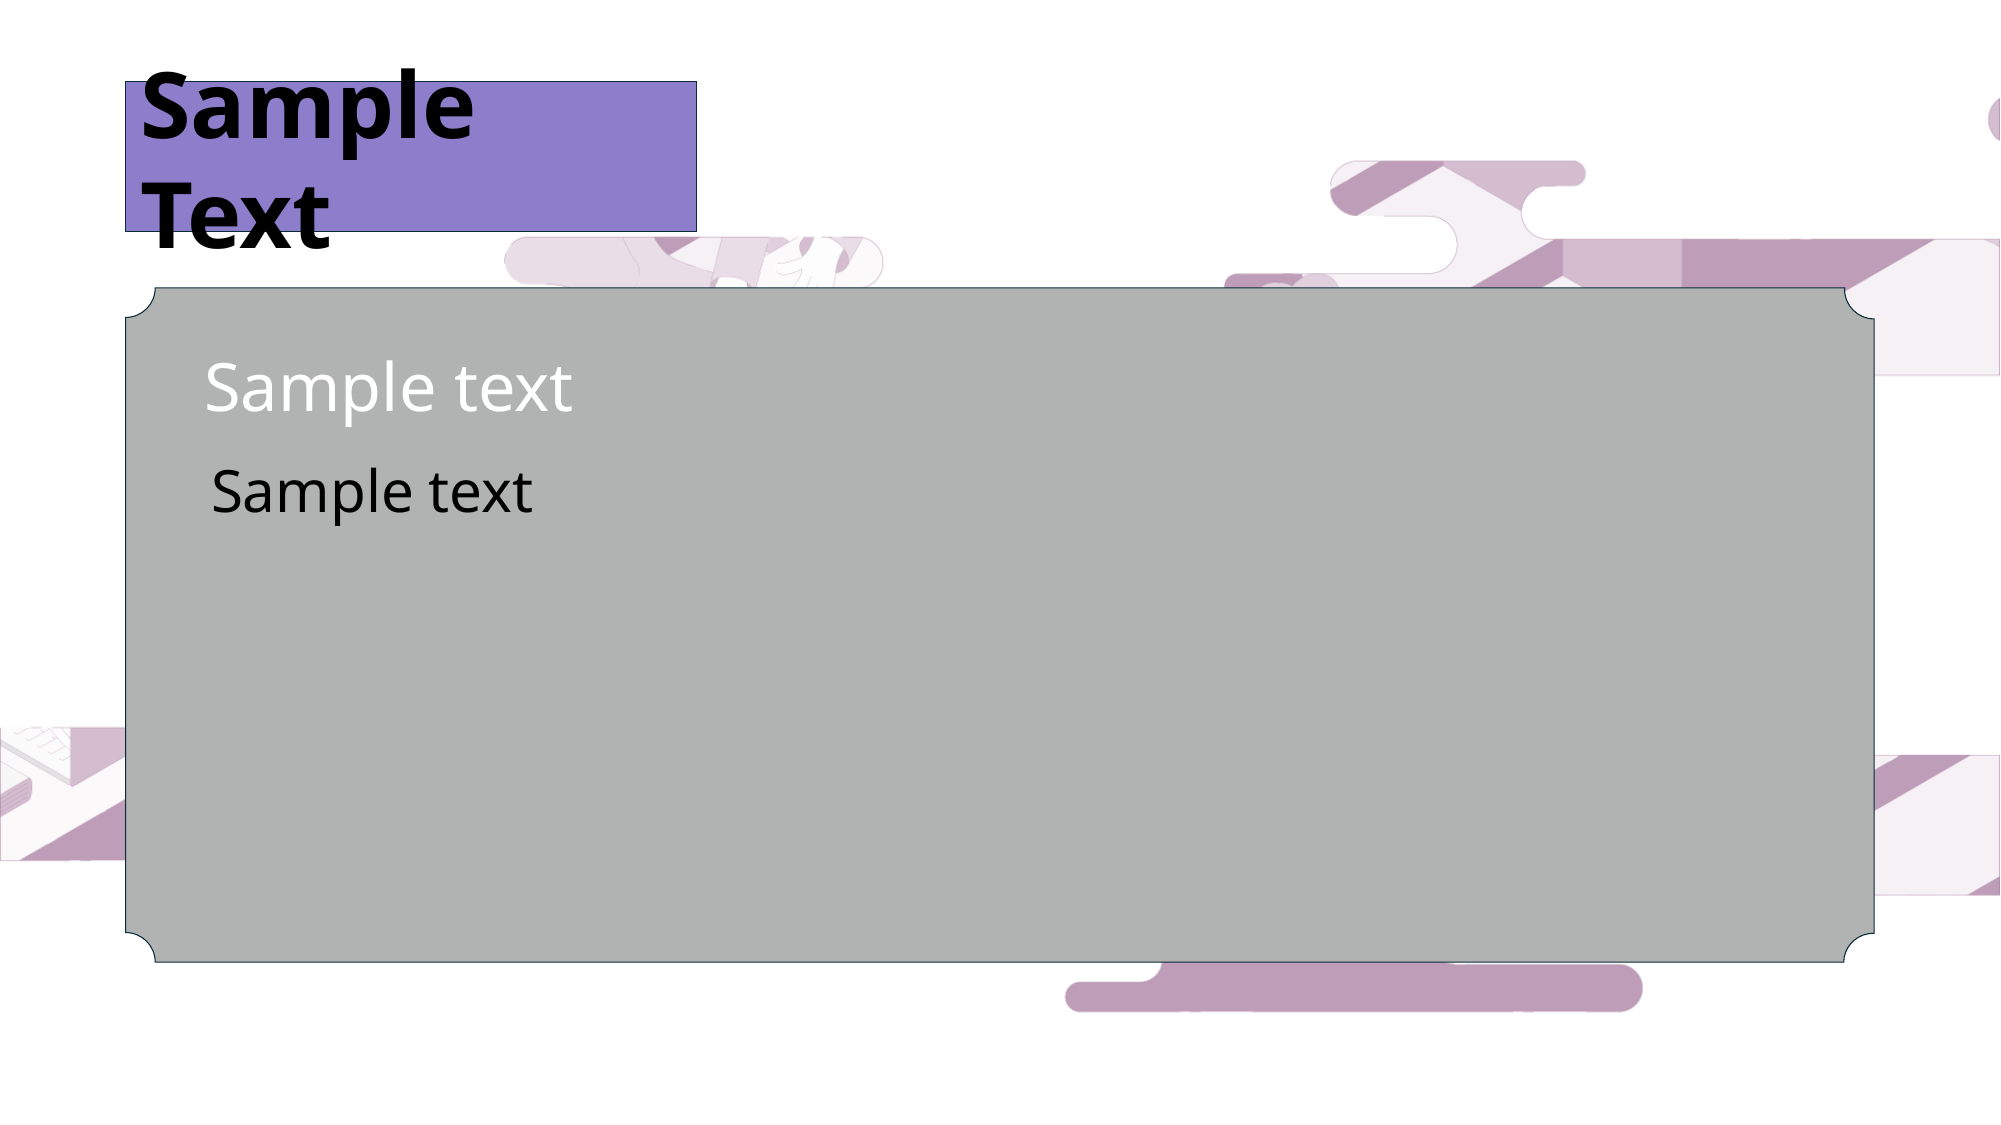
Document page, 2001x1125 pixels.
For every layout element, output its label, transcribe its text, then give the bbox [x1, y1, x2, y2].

text_box Sample Text [124, 80, 698, 233]
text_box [125, 287, 1875, 963]
picture [0, 0, 2000, 1125]
